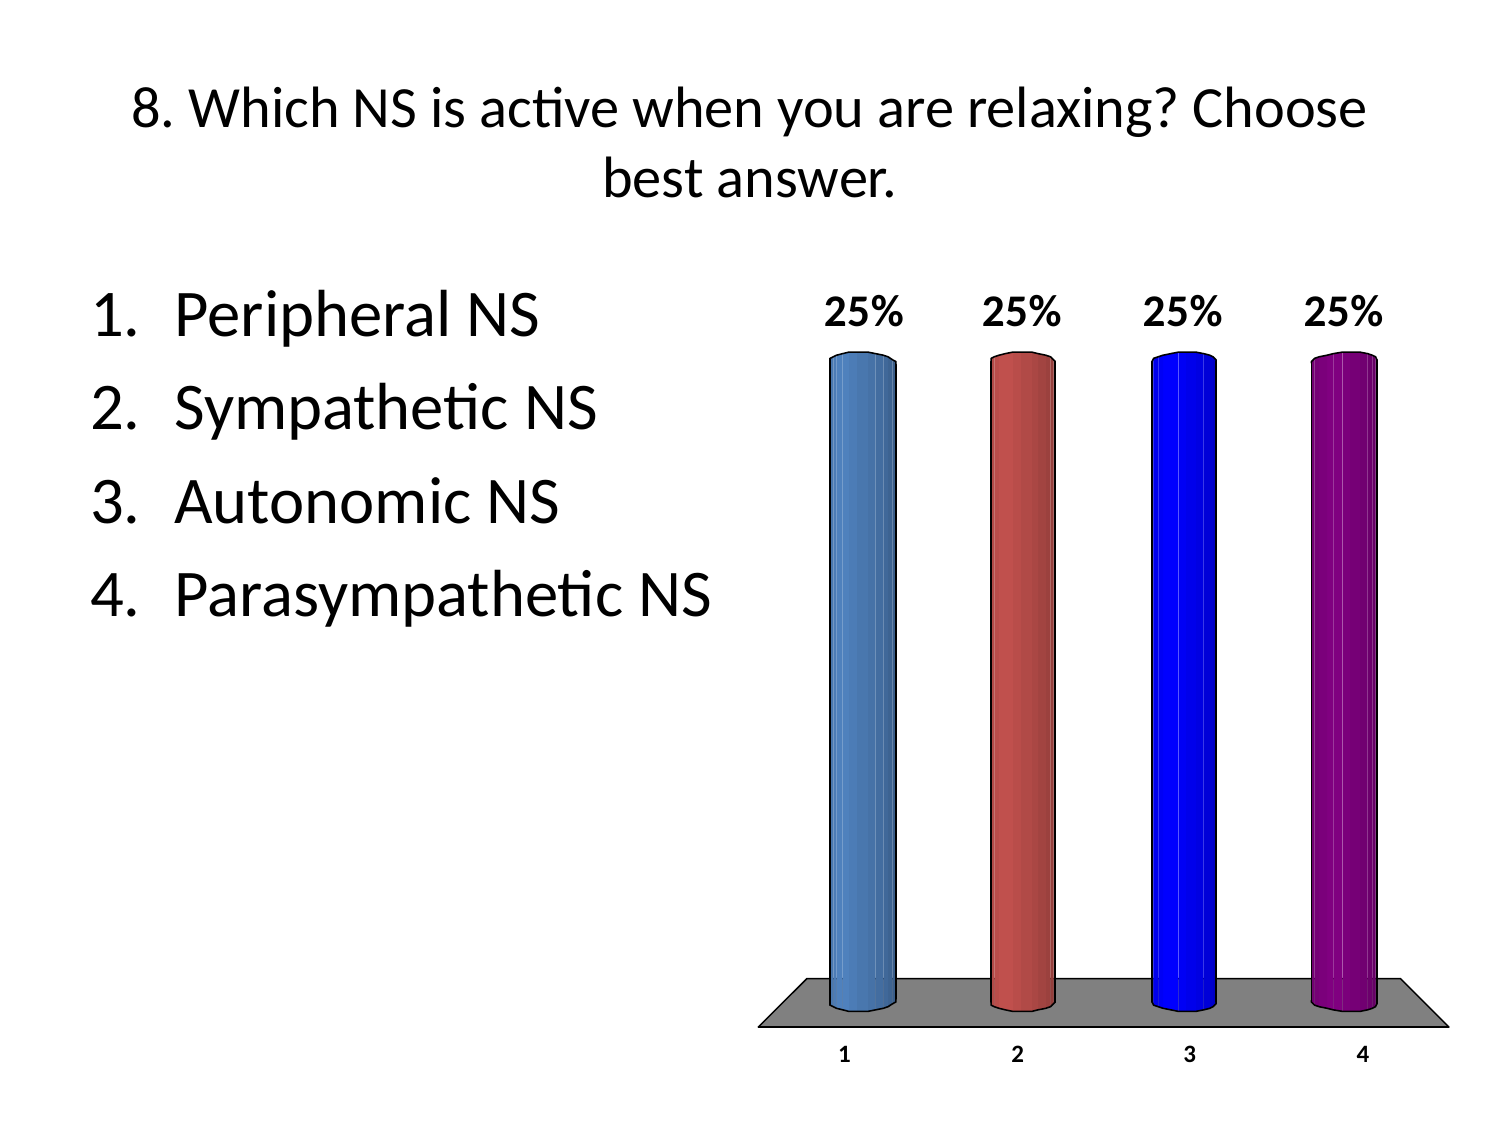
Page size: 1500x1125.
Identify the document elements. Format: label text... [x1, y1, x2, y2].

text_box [739, 270, 1490, 1115]
title 8. Which NS is active when you are relaxing? Choose best answer. [75, 45, 1425, 233]
list Peripheral NS Sympathetic NS Autonomic NS Parasympathetic NS [75, 262, 750, 1005]
